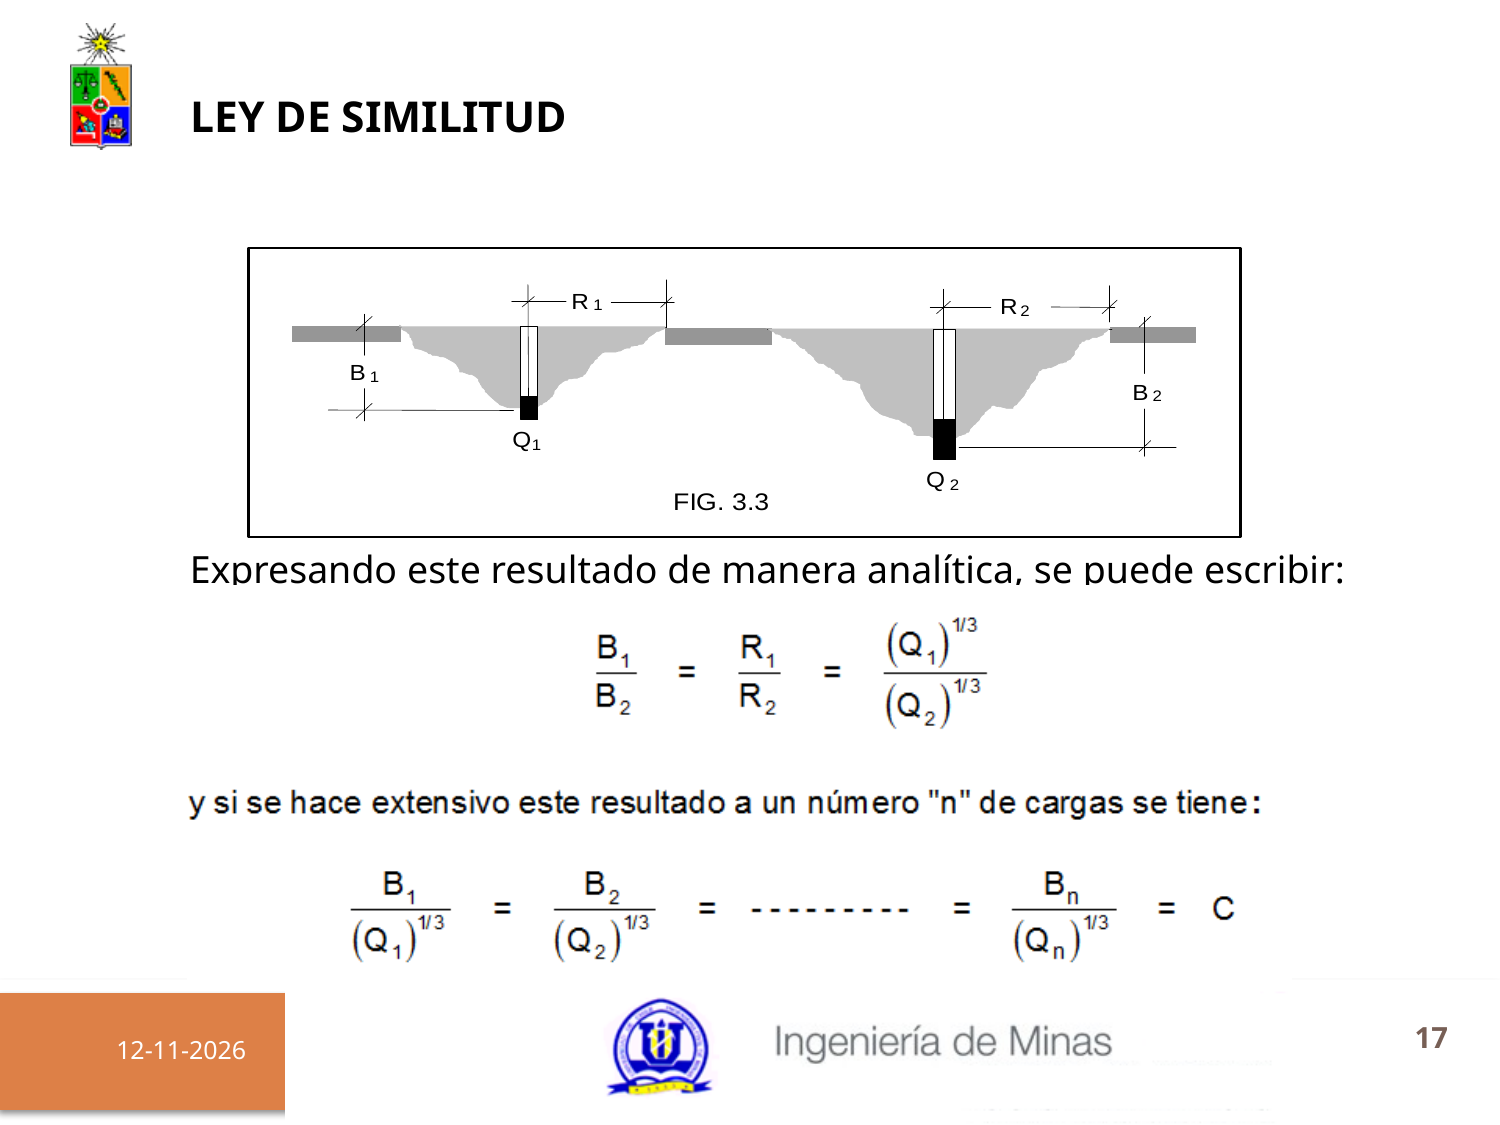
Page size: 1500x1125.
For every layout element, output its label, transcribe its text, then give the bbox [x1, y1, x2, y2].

text_box Expresando este resultado de manera analítica, se puede escribir: [175, 538, 1361, 599]
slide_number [12, 995, 279, 1108]
text_box LEY DE SIMILITUD [175, 81, 1266, 148]
picture [187, 585, 1500, 1125]
picture [69, 23, 132, 151]
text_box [245, 245, 1243, 540]
